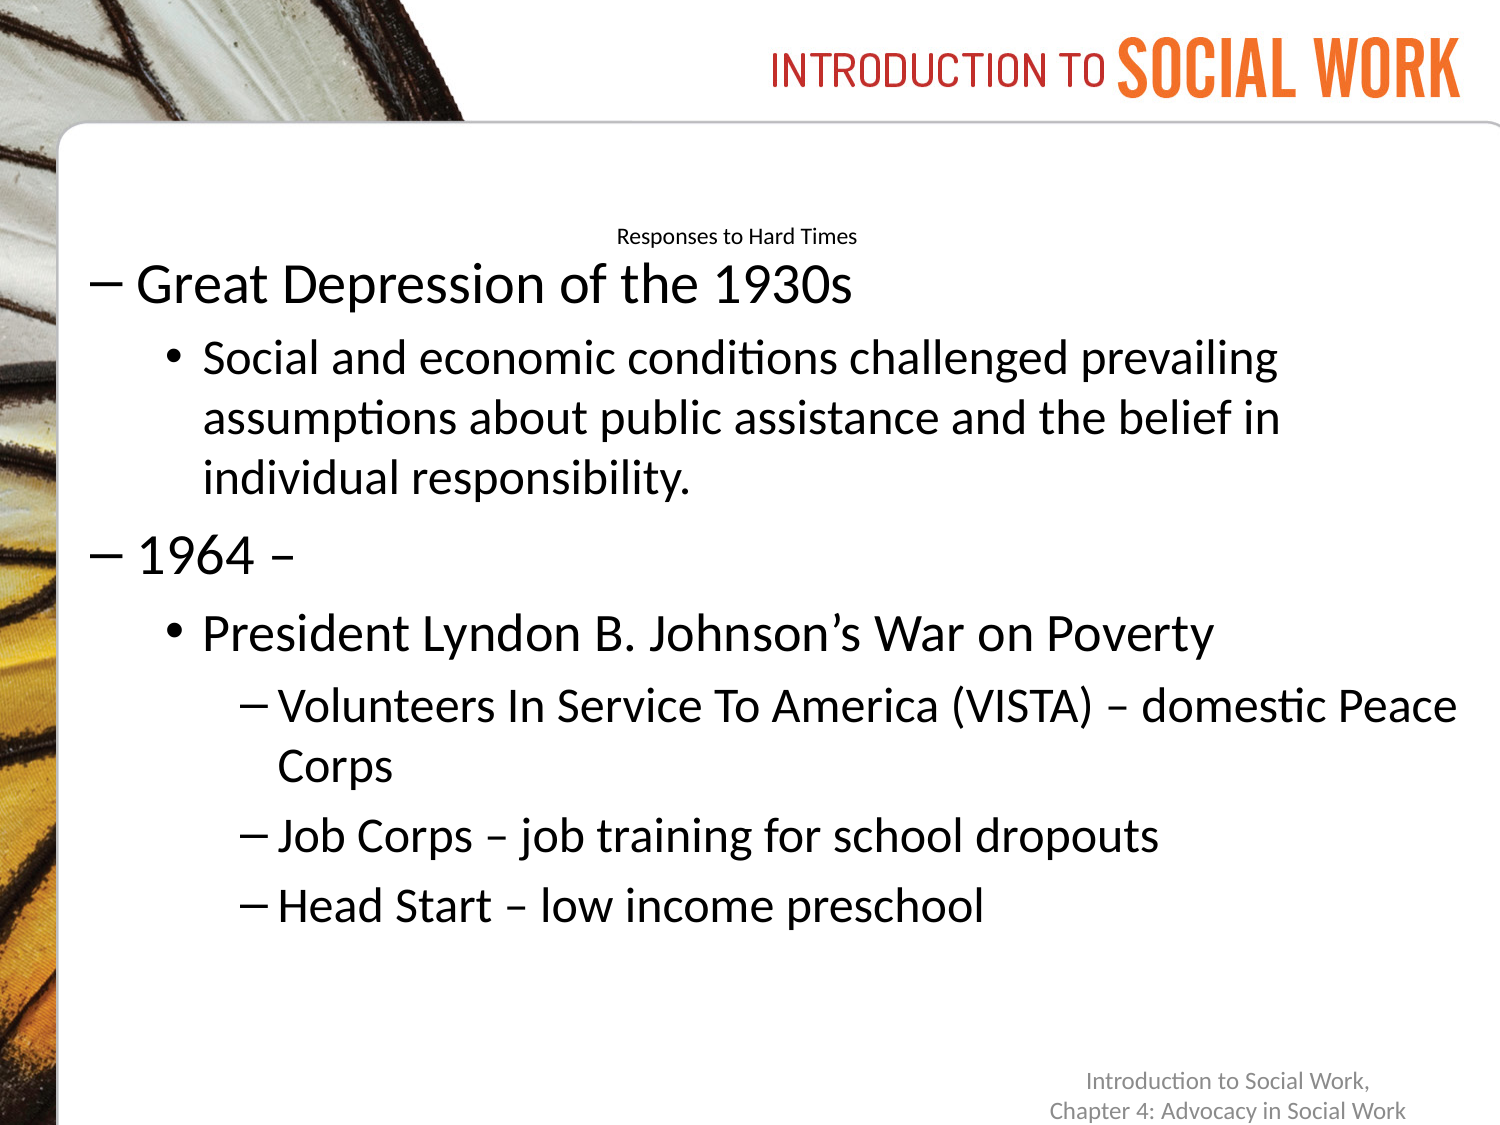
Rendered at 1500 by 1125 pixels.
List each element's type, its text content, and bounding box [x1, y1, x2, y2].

picture [0, 0, 1500, 237]
footer Introduction to Social Work, Chapter 4: Advocacy in Social Work [987, 1065, 1475, 1125]
title Responses to Hard Times [62, 212, 1413, 237]
picture [0, 1050, 1500, 1125]
list Great Depression of the 1930s Social and economic conditions challenged prevailing assumptions about public assistance and the belief in individual responsibility. 1964 – President Lyndon B. Johnson’s War on Poverty Volunteers In Service To America (VISTA) – domestic Peace Corps Job Corps – job training for school dropouts Head Start – low income preschool [0, 237, 1500, 1050]
